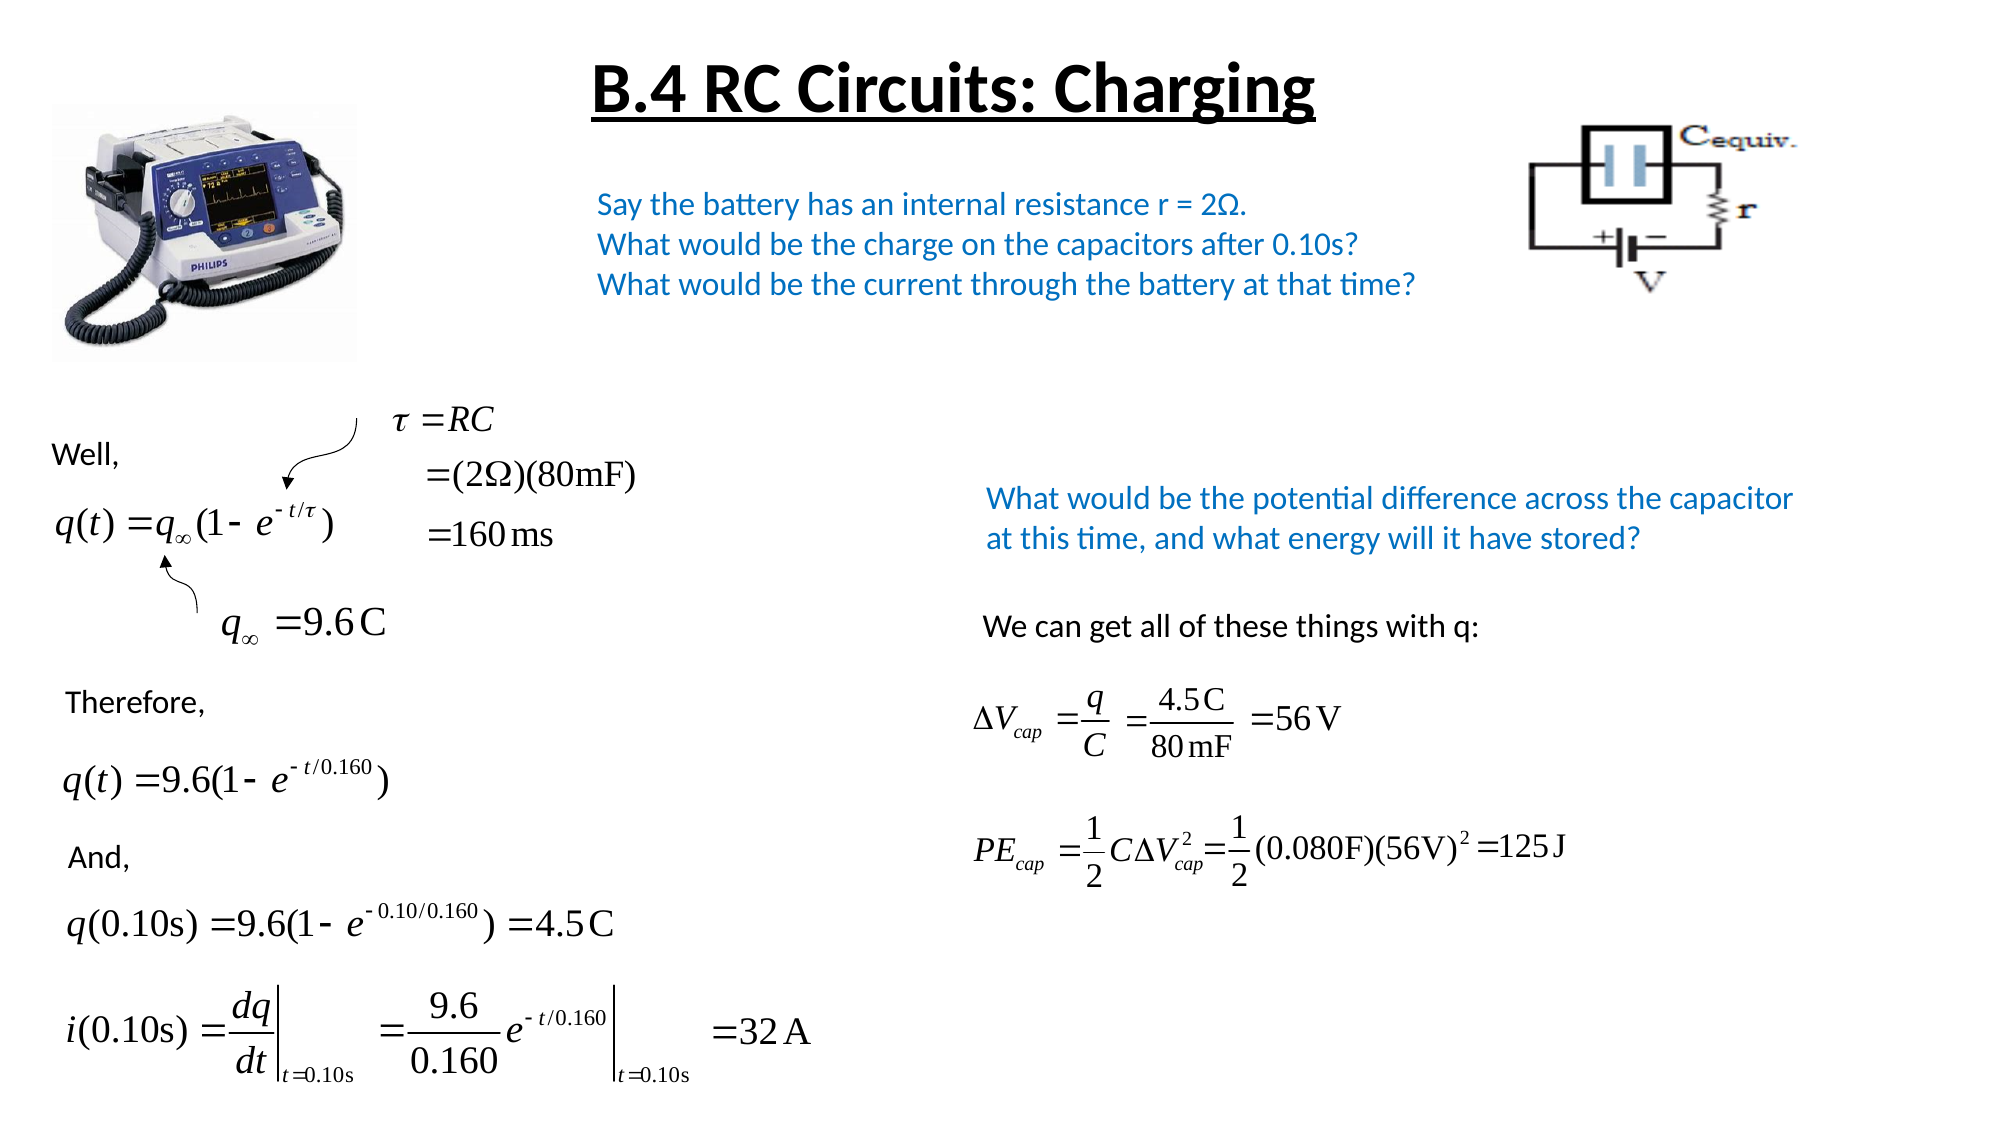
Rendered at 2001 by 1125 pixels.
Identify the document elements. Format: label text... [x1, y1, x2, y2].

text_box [48, 492, 342, 555]
text_box Say the battery has an internal resistance r = 2Ω. What would be the charge on the capacitors after 0.10s? What would be the current through the battery at that time? [582, 175, 1433, 310]
text_box What would be the potential difference across the capacitor at this time, and what energy will it have stored? [971, 468, 1811, 564]
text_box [151, 567, 211, 601]
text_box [1242, 697, 1349, 747]
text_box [1498, 108, 1836, 419]
text_box B.4 RC Circuits: Charging [576, 43, 1391, 137]
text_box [1469, 826, 1573, 872]
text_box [703, 1008, 819, 1061]
text_box Well, [36, 424, 135, 480]
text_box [1118, 678, 1241, 774]
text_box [60, 977, 363, 1092]
text_box Therefore, [50, 673, 221, 728]
text_box We can get all of these things with q: [967, 597, 1496, 652]
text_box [967, 806, 1209, 896]
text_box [285, 418, 358, 489]
text_box And, [53, 827, 146, 883]
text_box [60, 893, 623, 953]
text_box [370, 977, 696, 1092]
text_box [417, 452, 643, 503]
picture [51, 104, 371, 362]
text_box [56, 749, 399, 809]
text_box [967, 674, 1118, 764]
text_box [419, 512, 560, 563]
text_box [388, 397, 502, 442]
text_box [214, 594, 394, 656]
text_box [1196, 805, 1475, 895]
